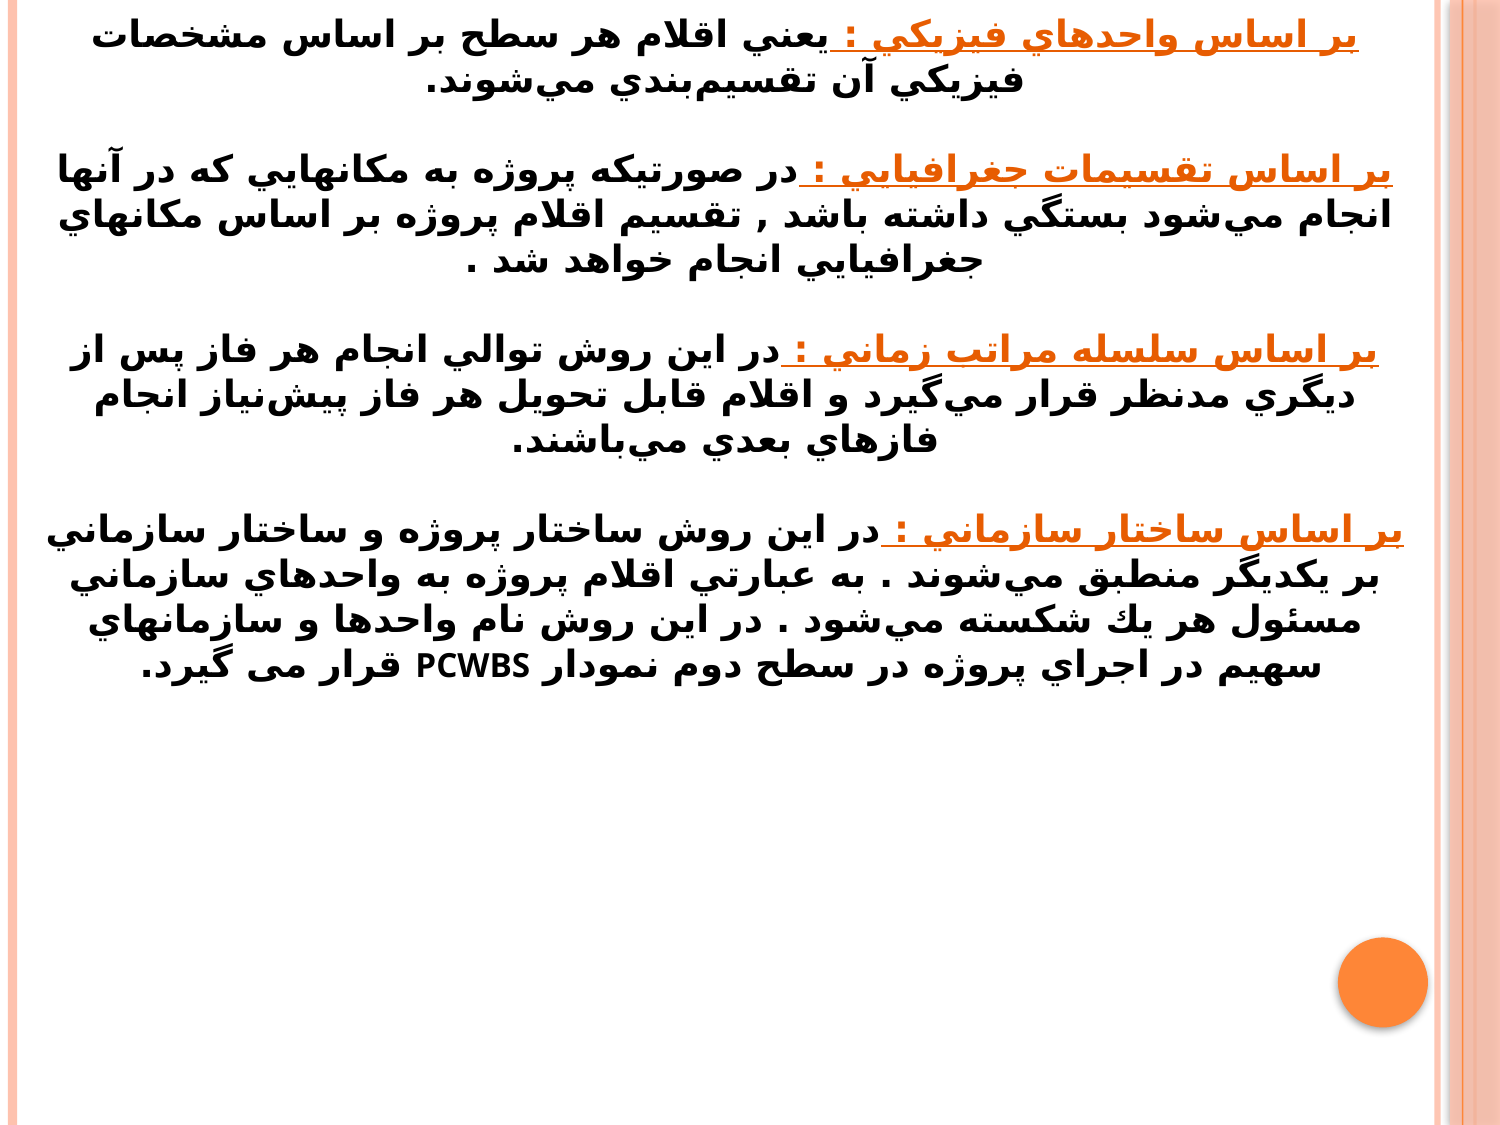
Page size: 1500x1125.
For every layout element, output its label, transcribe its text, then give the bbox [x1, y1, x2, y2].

title مهمترين روشهاي تقسيم و تفكيك اقلام پروژه عبارتند از : بر اساس واحدهاي فيزيكي : يعني اقلام هر سطح بر اساس مشخصات فيزيكي آن تقسيم‌بندي مي‌شوند. بر اساس تقسيمات جغرافيايي : در صورتيكه پروژه به مكانهايي كه در آنها انجام مي‌شود بستگي داشته باشد , تقسيم اقلام پروژه بر اساس مكانهاي جغرافيايي انجام خواهد شد . بر اساس سلسله مراتب زماني : در اين روش توالي انجام هر فاز پس از ديگري مدنظر قرار مي‌گيرد و اقلام قابل تحويل هر فاز پيش‌نياز انجام فازهاي بعدي مي‌باشند. بر اساس ساختار سازماني : در اين روش ساختار پروژه و ساختار سازماني بر يكديگر منطبق مي‌شوند . به عبارتي اقلام پروژه به واحدهاي سازماني مسئول هر يك شكسته مي‌شود . در اين روش نام واحدها و سازمانهاي سهيم در اجراي پروژه در سطح دوم نمودار PCWBS قرار می گیرد. [24, 12, 1425, 738]
